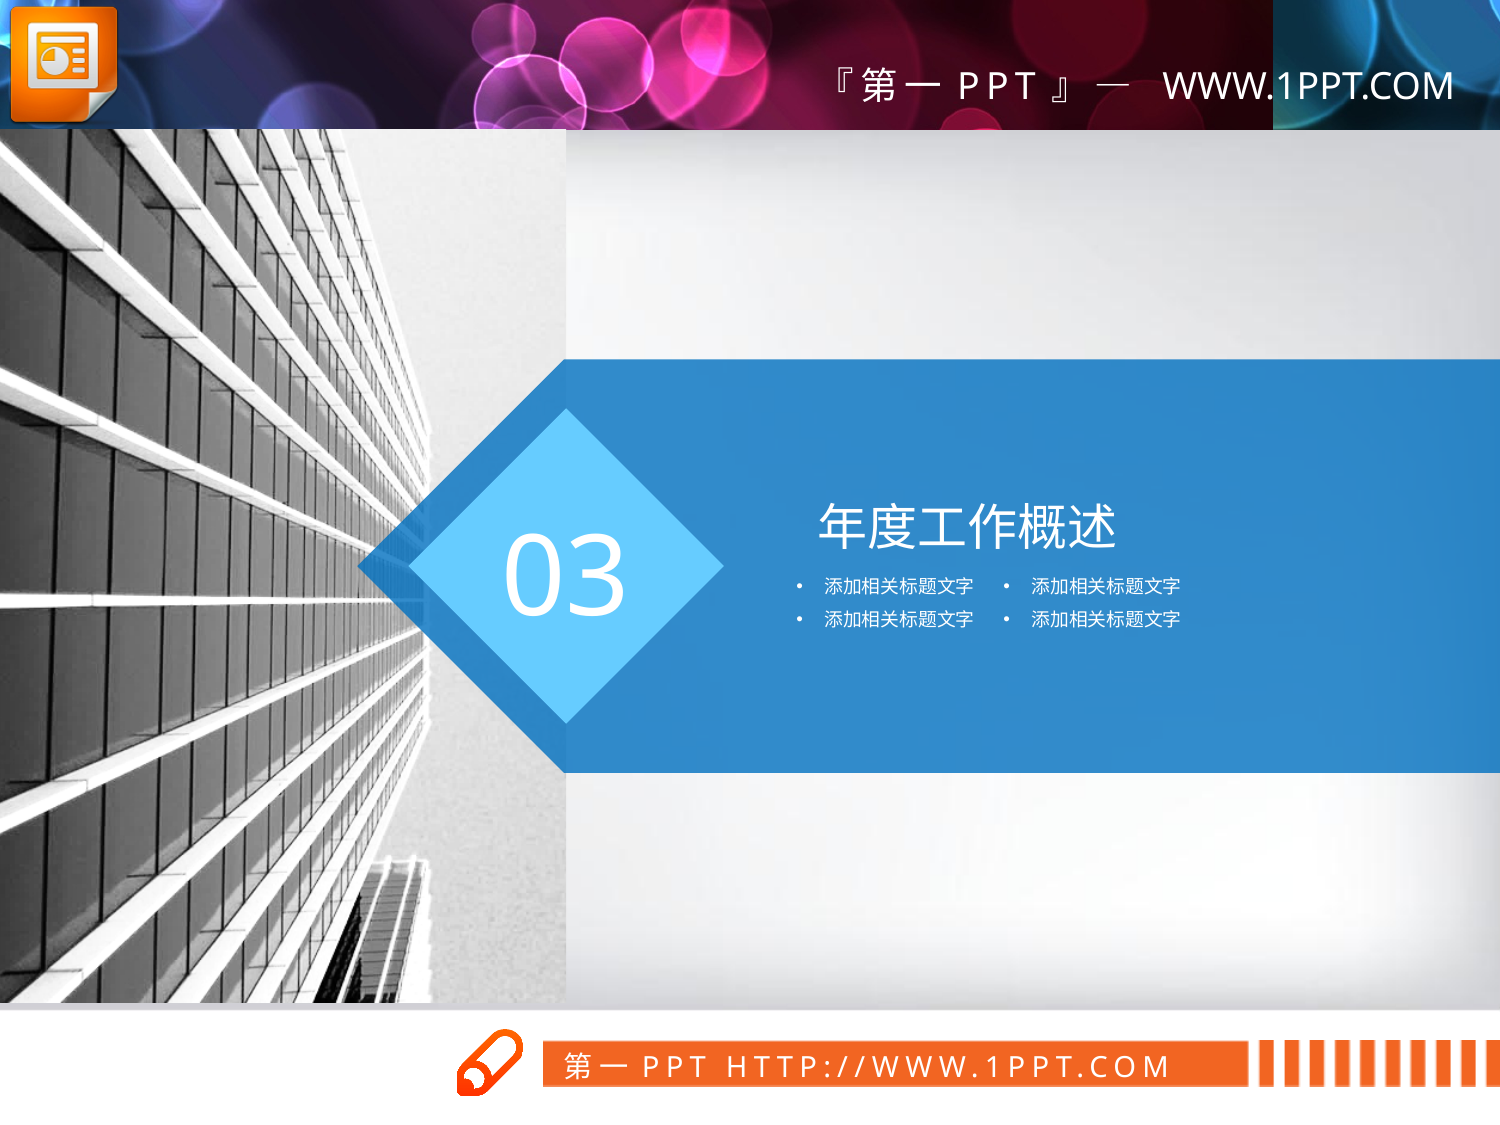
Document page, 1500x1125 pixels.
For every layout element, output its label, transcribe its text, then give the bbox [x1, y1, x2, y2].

text_box 添加相关标题文字 [988, 567, 1197, 600]
text_box 03 [480, 495, 653, 646]
text_box 添加相关标题文字 [781, 567, 988, 600]
text_box 添加相关标题文字 [781, 600, 988, 638]
text_box [357, 359, 1500, 773]
text_box 年度工作概述 [774, 495, 1160, 556]
text_box [488, 646, 644, 724]
picture [0, 0, 1500, 359]
text_box [408, 408, 724, 638]
text_box [0, 129, 567, 1003]
text_box 添加相关标题文字 [988, 600, 1197, 638]
picture [543, 1040, 1500, 1087]
picture [0, 773, 1500, 1012]
